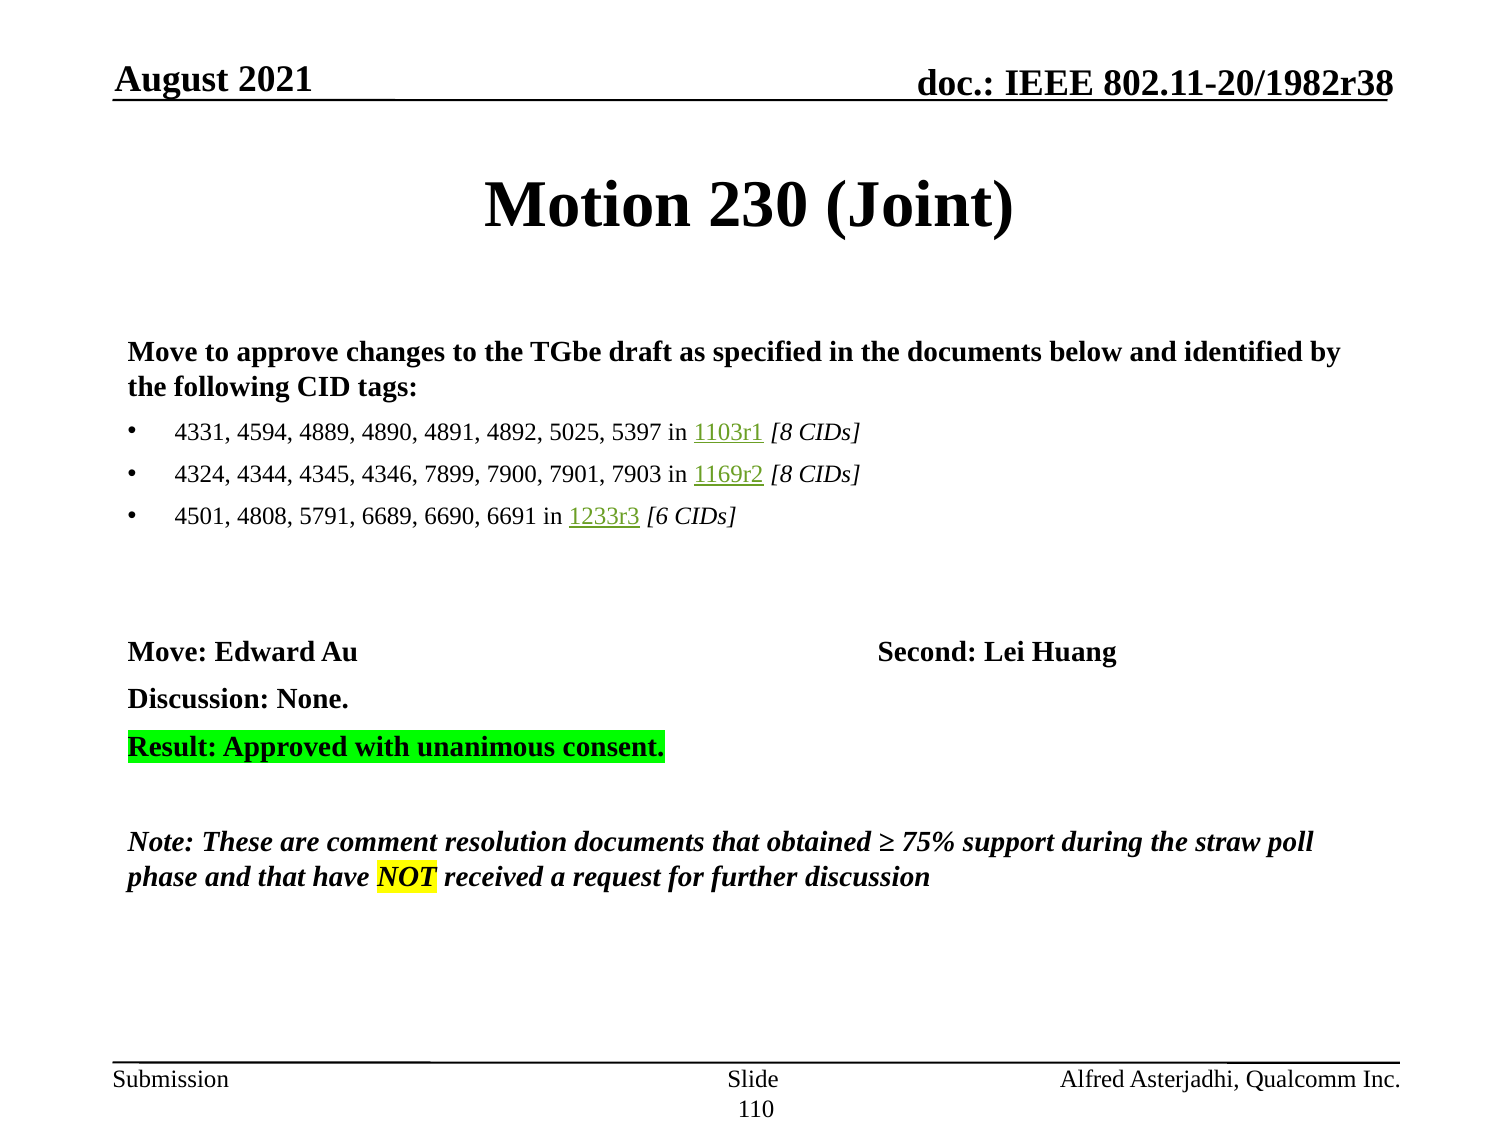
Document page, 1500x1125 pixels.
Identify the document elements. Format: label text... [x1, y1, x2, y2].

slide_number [114, 54, 423, 100]
title Motion 230 (Joint) [112, 112, 1388, 288]
list Move to approve changes to the TGbe draft as specified in the documents below and identified by the following CID tags: 4331, 4594, 4889, 4890, 4891, 4892, 5025, 5397 in 1103r1 [8 CIDs] 4324, 4344, 4345, 4346, 7899, 7900, 7901, 7903 in 1169r2 [8 CIDs] 4501, 4808, 5791, 6689, 6690, 6691 in 1233r3 [6 CIDs] Move: Edward Au Second: Lei Huang Discussion: None. Result: Approved with unanimous consent. Note: These are comment resolution documents that obtained ≥ 75% support during the straw poll phase and that have NOT received a request for further discussion [112, 324, 1388, 1063]
slide_number Slide 110 [712, 1061, 800, 1123]
footer Alfred Asterjadhi, Qualcomm Inc. [878, 1061, 1402, 1093]
